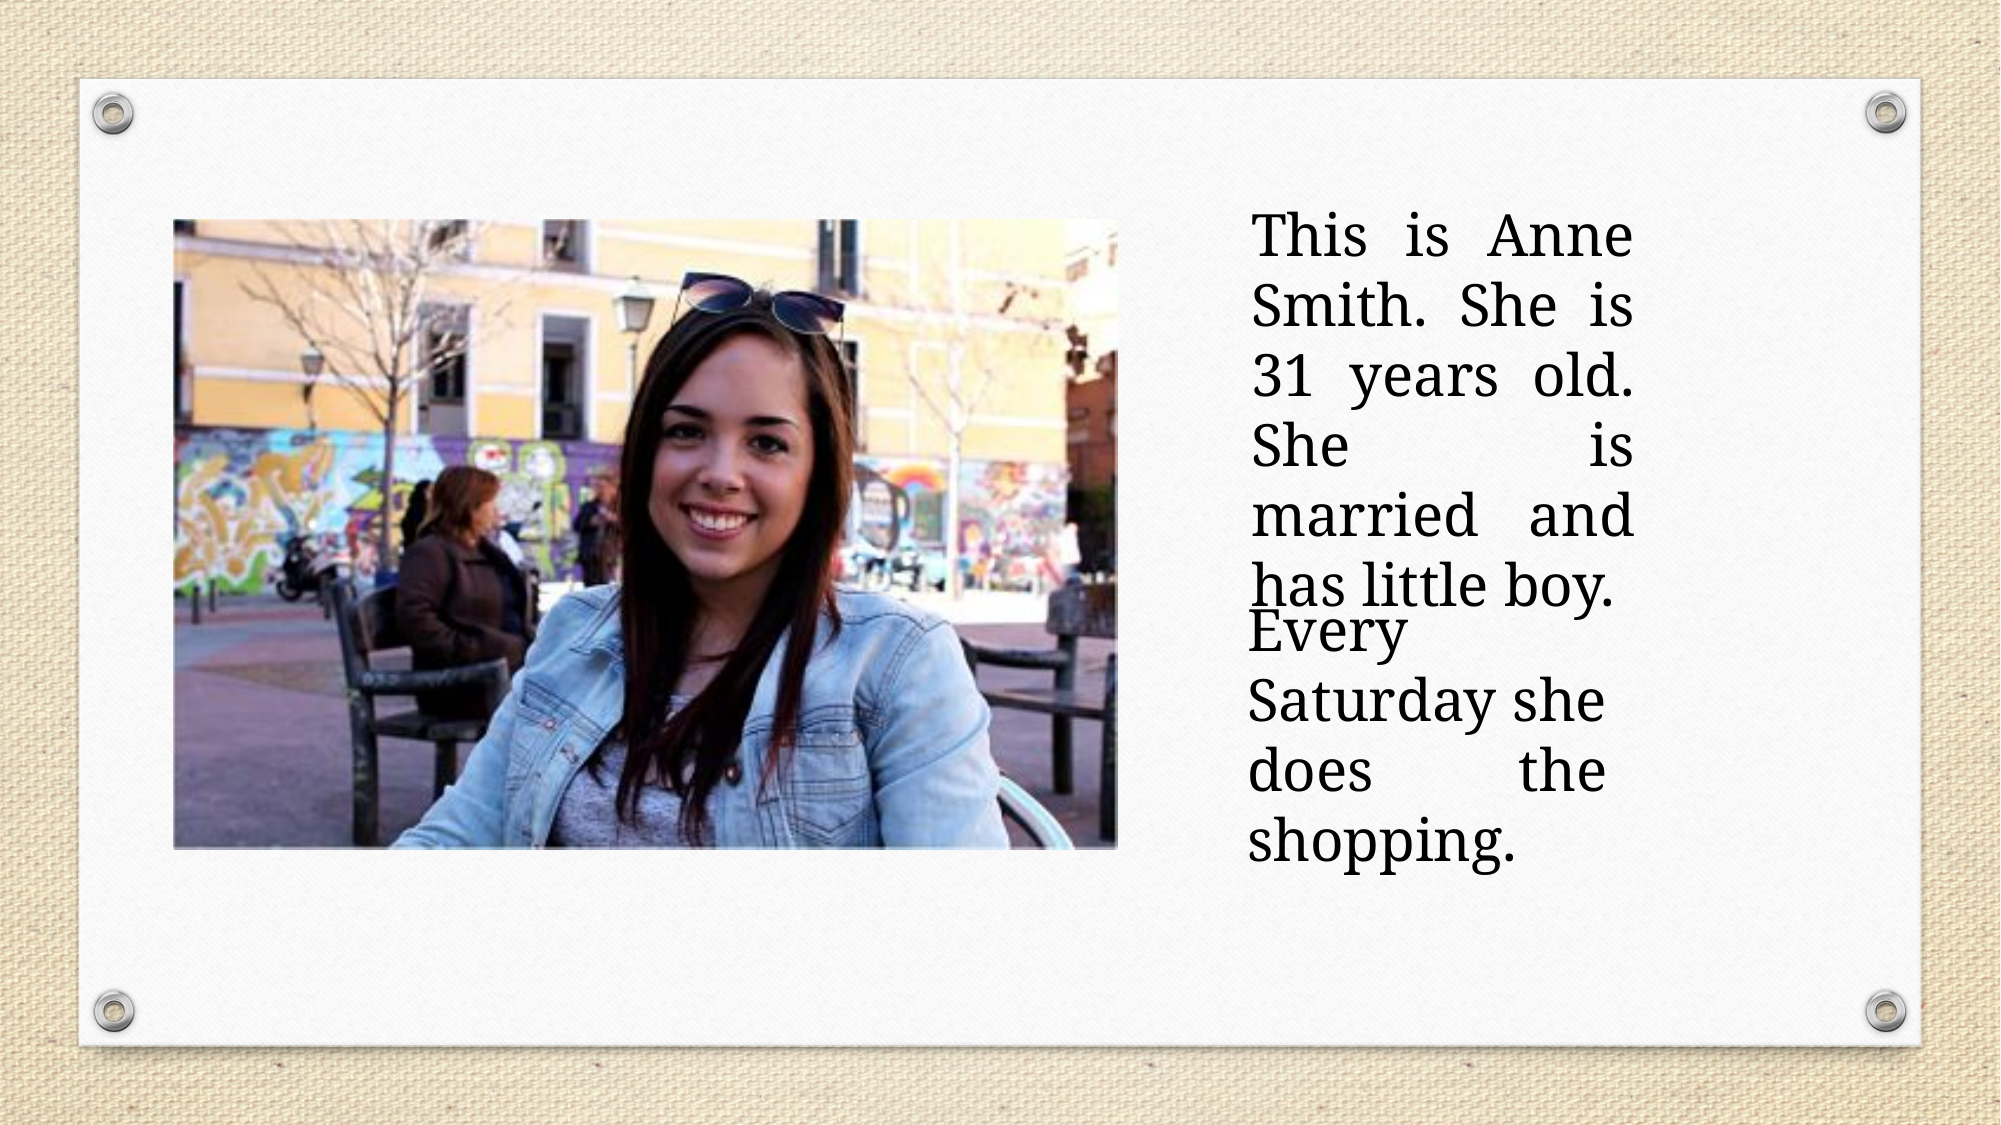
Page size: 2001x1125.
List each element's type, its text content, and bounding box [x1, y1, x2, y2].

text_box This is Anne Smith. She is 31 years old. She is married and has little boy. [1236, 190, 1650, 626]
picture [0, 0, 2001, 1125]
text_box Every Saturday she does the shopping. [1232, 586, 1623, 881]
